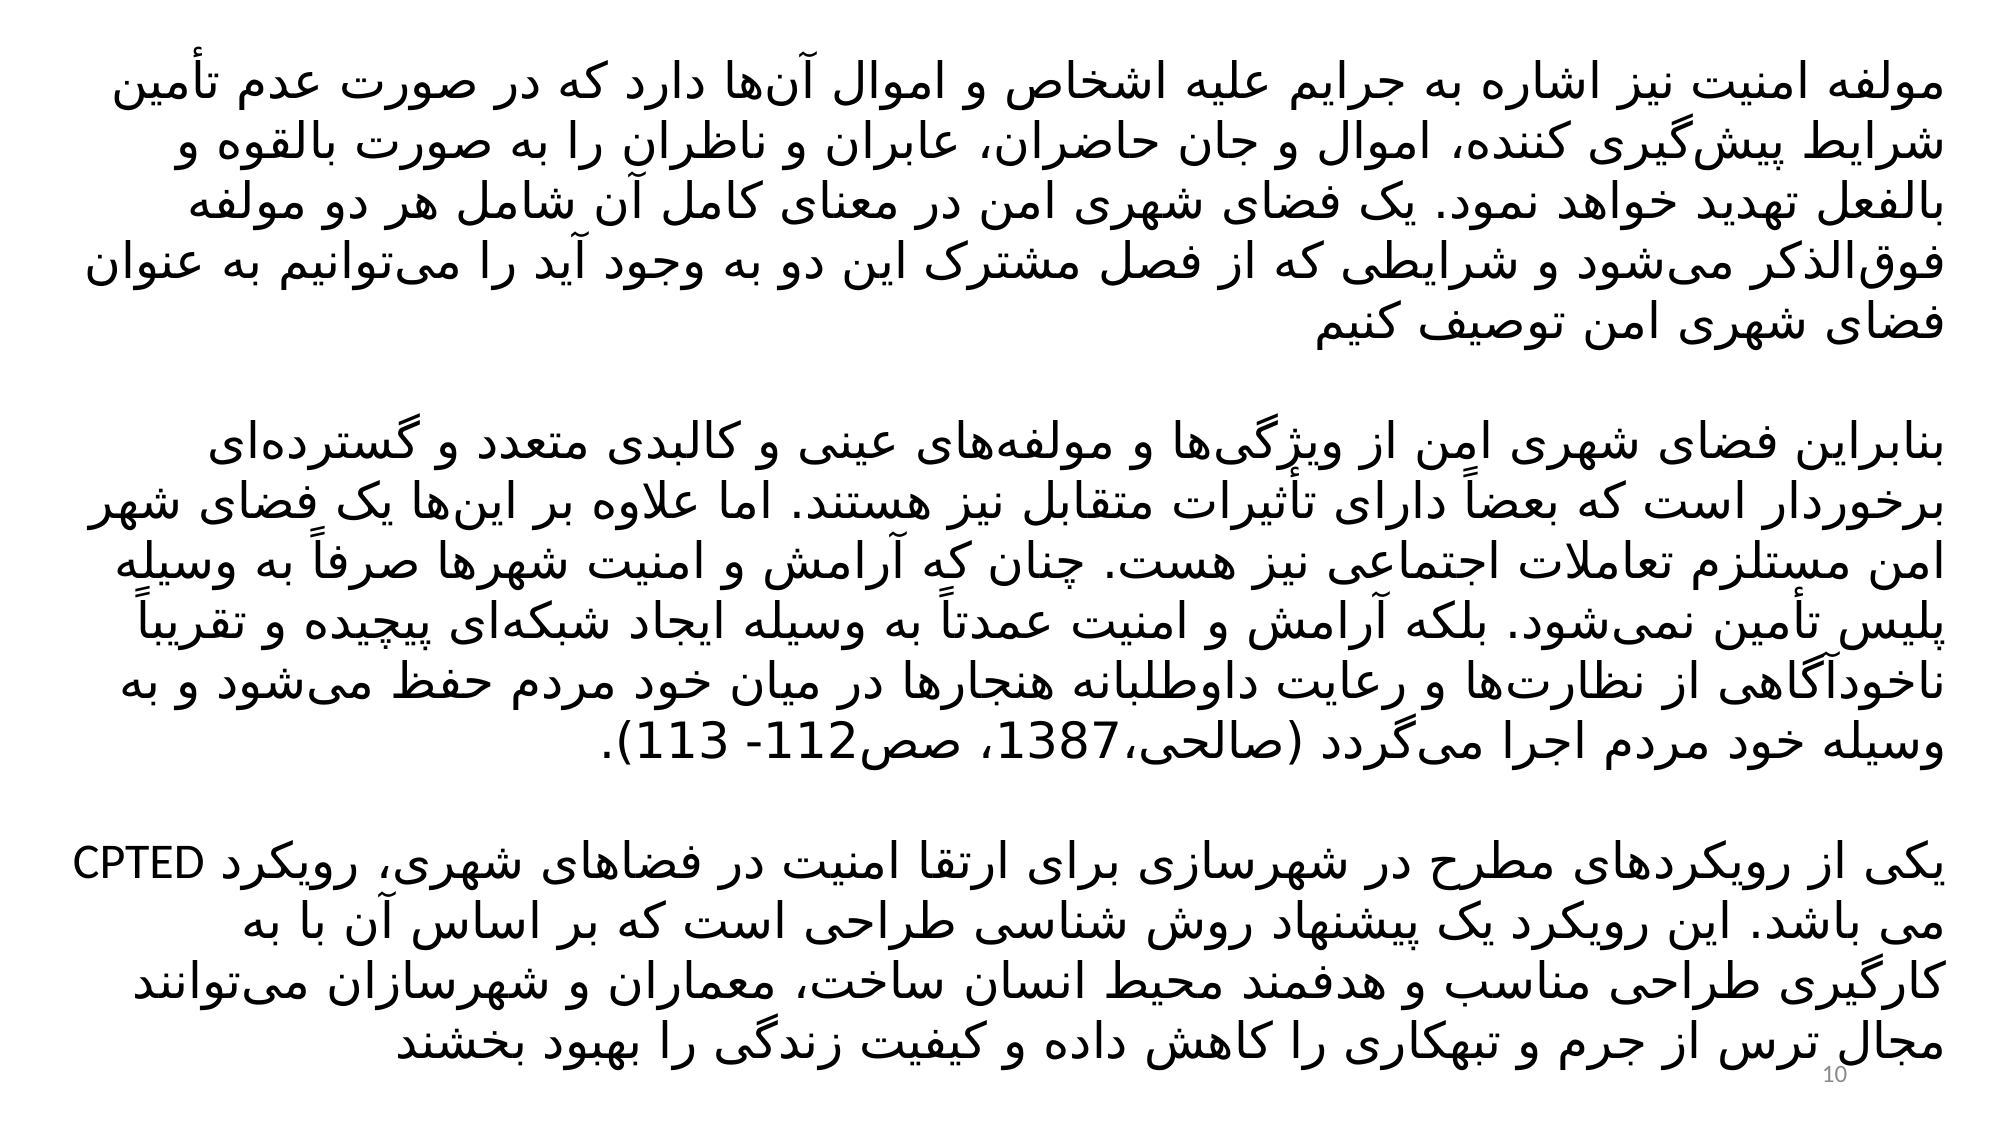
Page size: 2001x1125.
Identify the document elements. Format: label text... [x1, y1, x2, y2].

slide_number 10 [1412, 1077, 1863, 1103]
text_box مولفه امنیت نیز اشاره به جرایم علیه اشخاص و اموال آن‌ها دارد که در صورت عدم تأمین شرایط پیش‌گیری کننده، اموال و جان حاضران، عابران و ناظران را به صورت بالقوه و بالفعل تهدید خواهد نمود. یک فضای شهری امن در معنای کامل آن شامل هر دو مولفه فوق‌الذکر می‌شود و شرایطی که از فصل مشترک این دو به وجود آید را می‌توانیم به عنوان فضای شهری امن توصیف کنیم بنابراین فضای شهری امن از ویژگی‌ها و مولفه‌های عینی و کالبدی متعدد و گسترده‌ای برخوردار است که بعضاً دارای تأثیرات متقابل نیز هستند. اما علاوه بر این‌ها یک فضای شهر امن مستلزم تعاملات اجتماعی نیز هست. چنان که آرامش و امنیت شهرها صرفاً به وسیله پلیس تأمین نمی‌شود. بلکه آرامش و امنیت عمدتاً به وسیله ایجاد شبکه‌ای پیچیده و تقریباً ناخودآگاهی از نظارت‌ها و رعایت داوطلبانه هنجارها در میان خود مردم حفظ می‌شود و به وسیله خود مردم اجرا می‌گردد (صالحی،1387، صص112- 113). یکی از رویکردهای مطرح در شهرسازی برای ارتقا امنیت در فضاهای شهری، رویکرد CPTED می باشد. این رویکرد یک پیشنهاد روش شناسی طراحی است که بر اساس آن با به کارگیری طراحی مناسب و هدفمند محیط انسان ساخت، معماران و شهرسازان می‌توانند مجال ترس از جرم و تبهکاری را کاهش داده و کیفیت زندگی را بهبود بخشند [44, 41, 1962, 1077]
